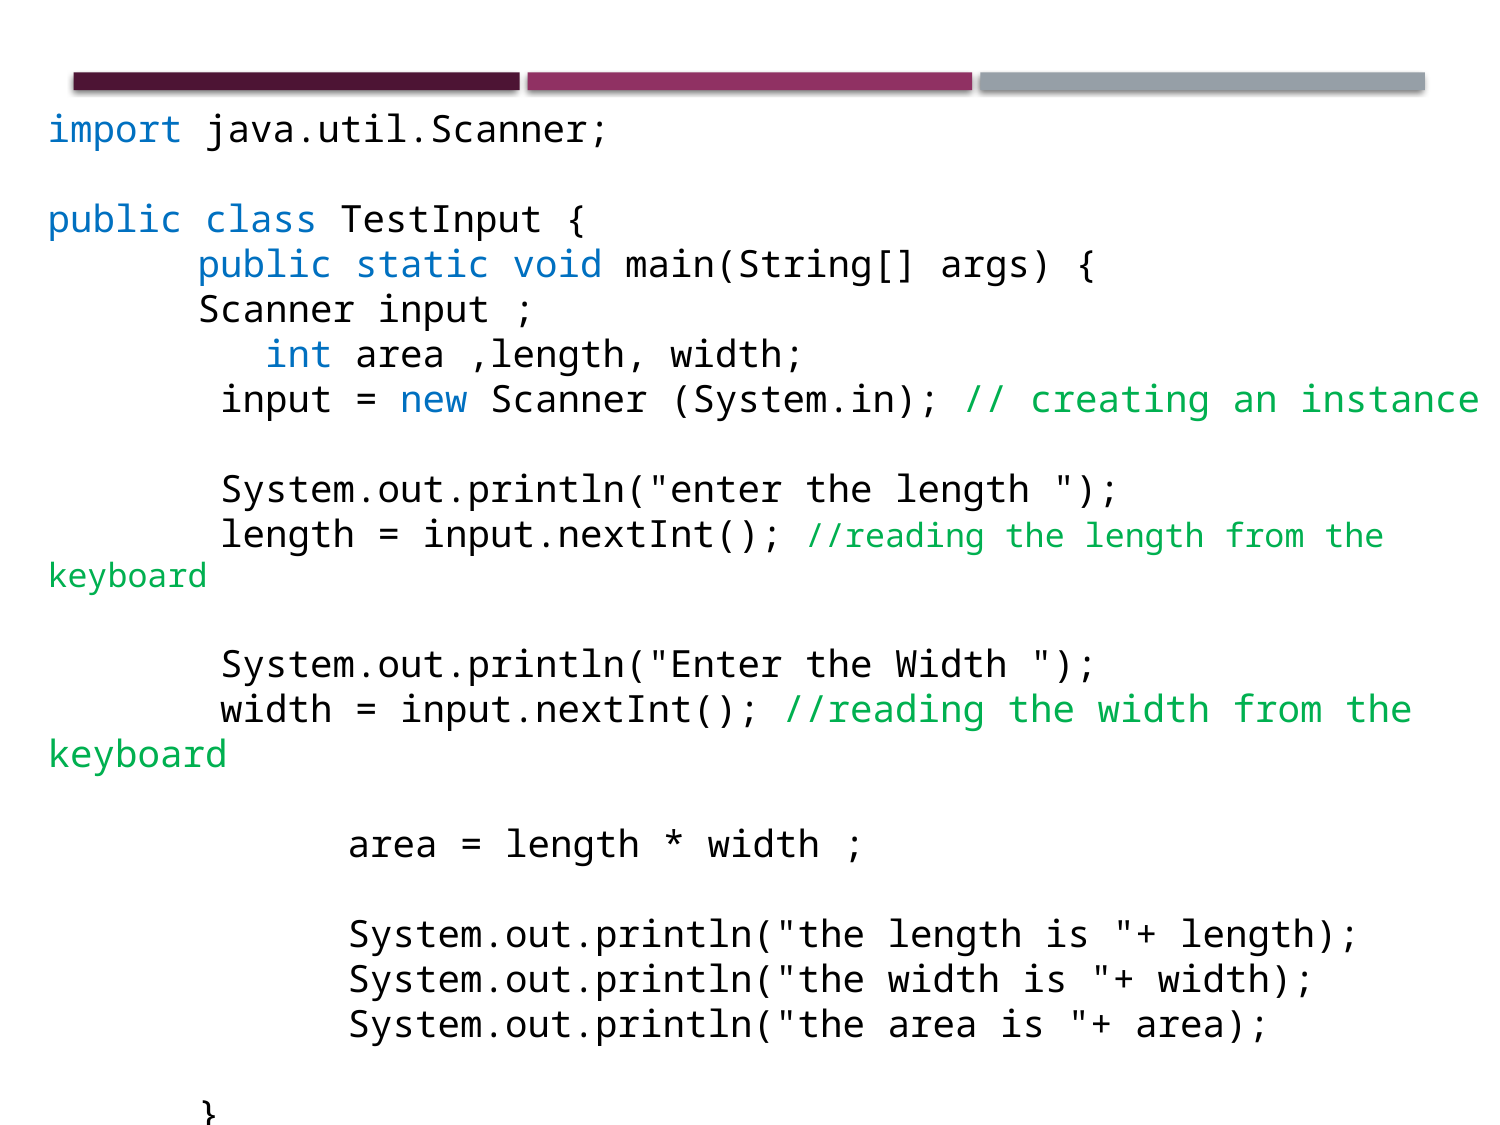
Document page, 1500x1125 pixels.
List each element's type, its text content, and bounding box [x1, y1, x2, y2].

text_box import java.util.Scanner; public class TestInput { public static void main(String[] args) { Scanner input ; int area ,length, width; input = new Scanner (System.in); // creating an instance System.out.println("enter the length "); length = input.nextInt(); //reading the length from the keyboard System.out.println("Enter the Width "); width = input.nextInt(); //reading the width from the keyboard area = length * width ; System.out.println("the length is "+ length); System.out.println("the width is "+ width); System.out.println("the area is "+ area); } } [33, 97, 1500, 1125]
slide_number 10 [1279, 977, 1406, 1037]
